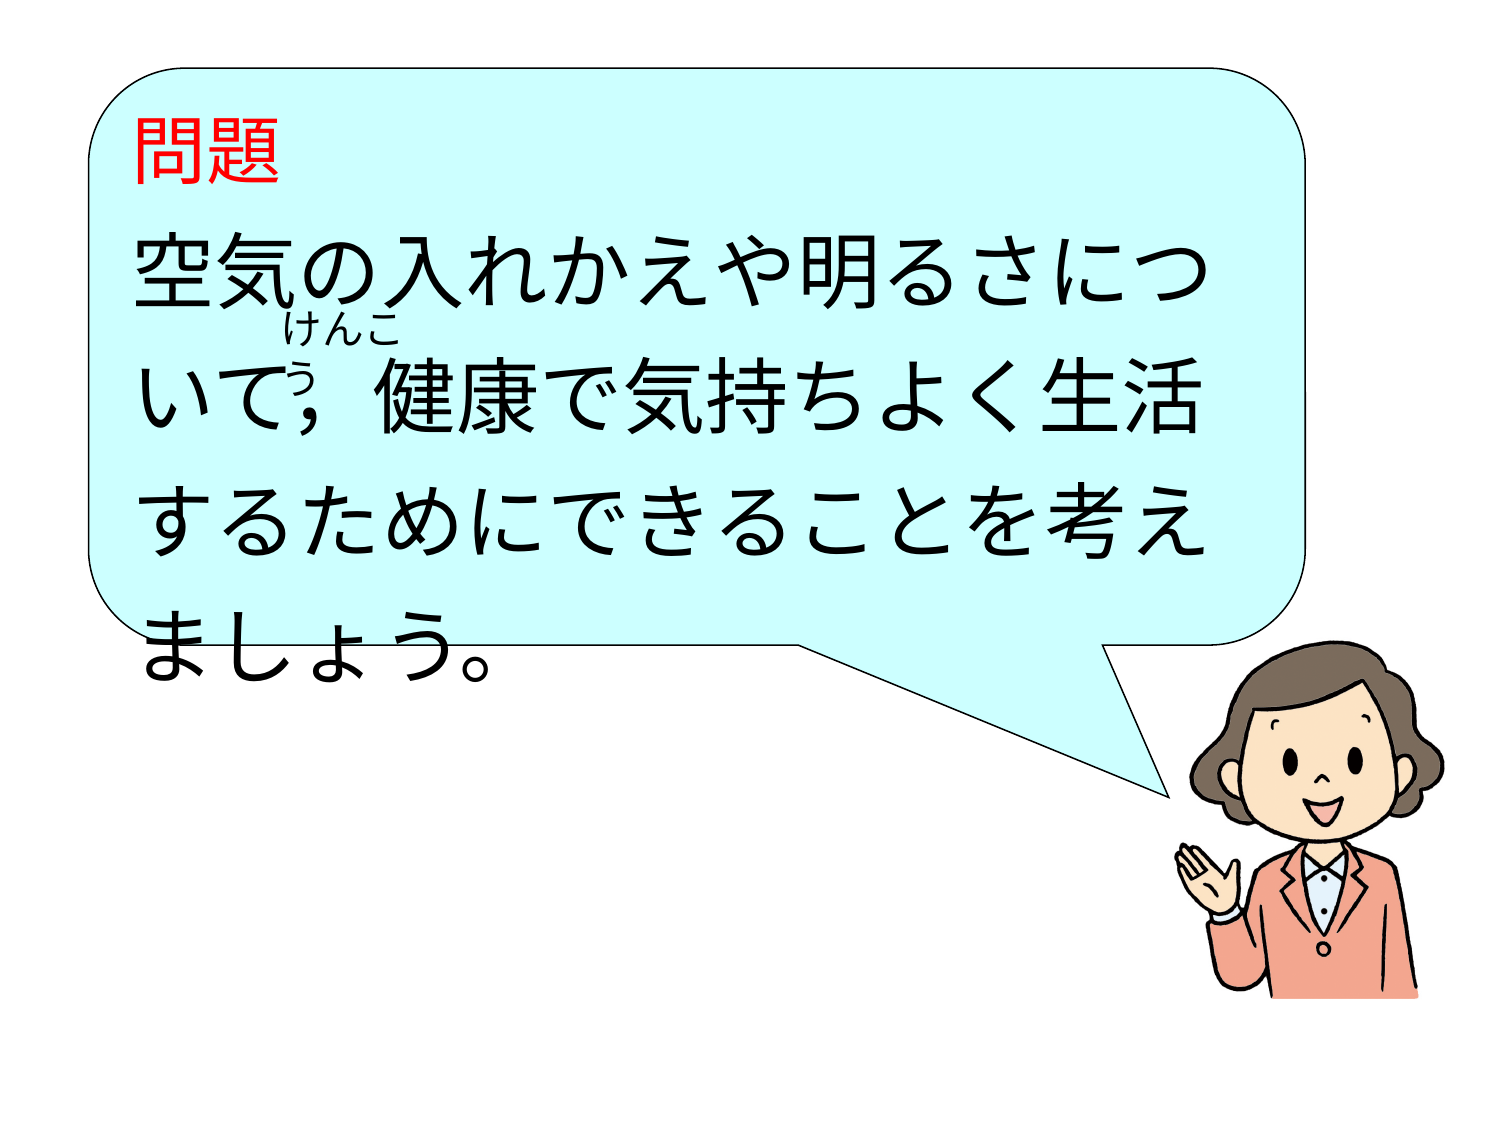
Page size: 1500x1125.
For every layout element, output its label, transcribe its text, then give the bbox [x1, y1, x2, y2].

picture [1155, 621, 1456, 1012]
text_box 問題 空気の入れかえや明るさについて，健康で気持ちよく生活するためにできることを考えましょう。 [88, 68, 1306, 790]
text_box けんこう [265, 295, 455, 410]
